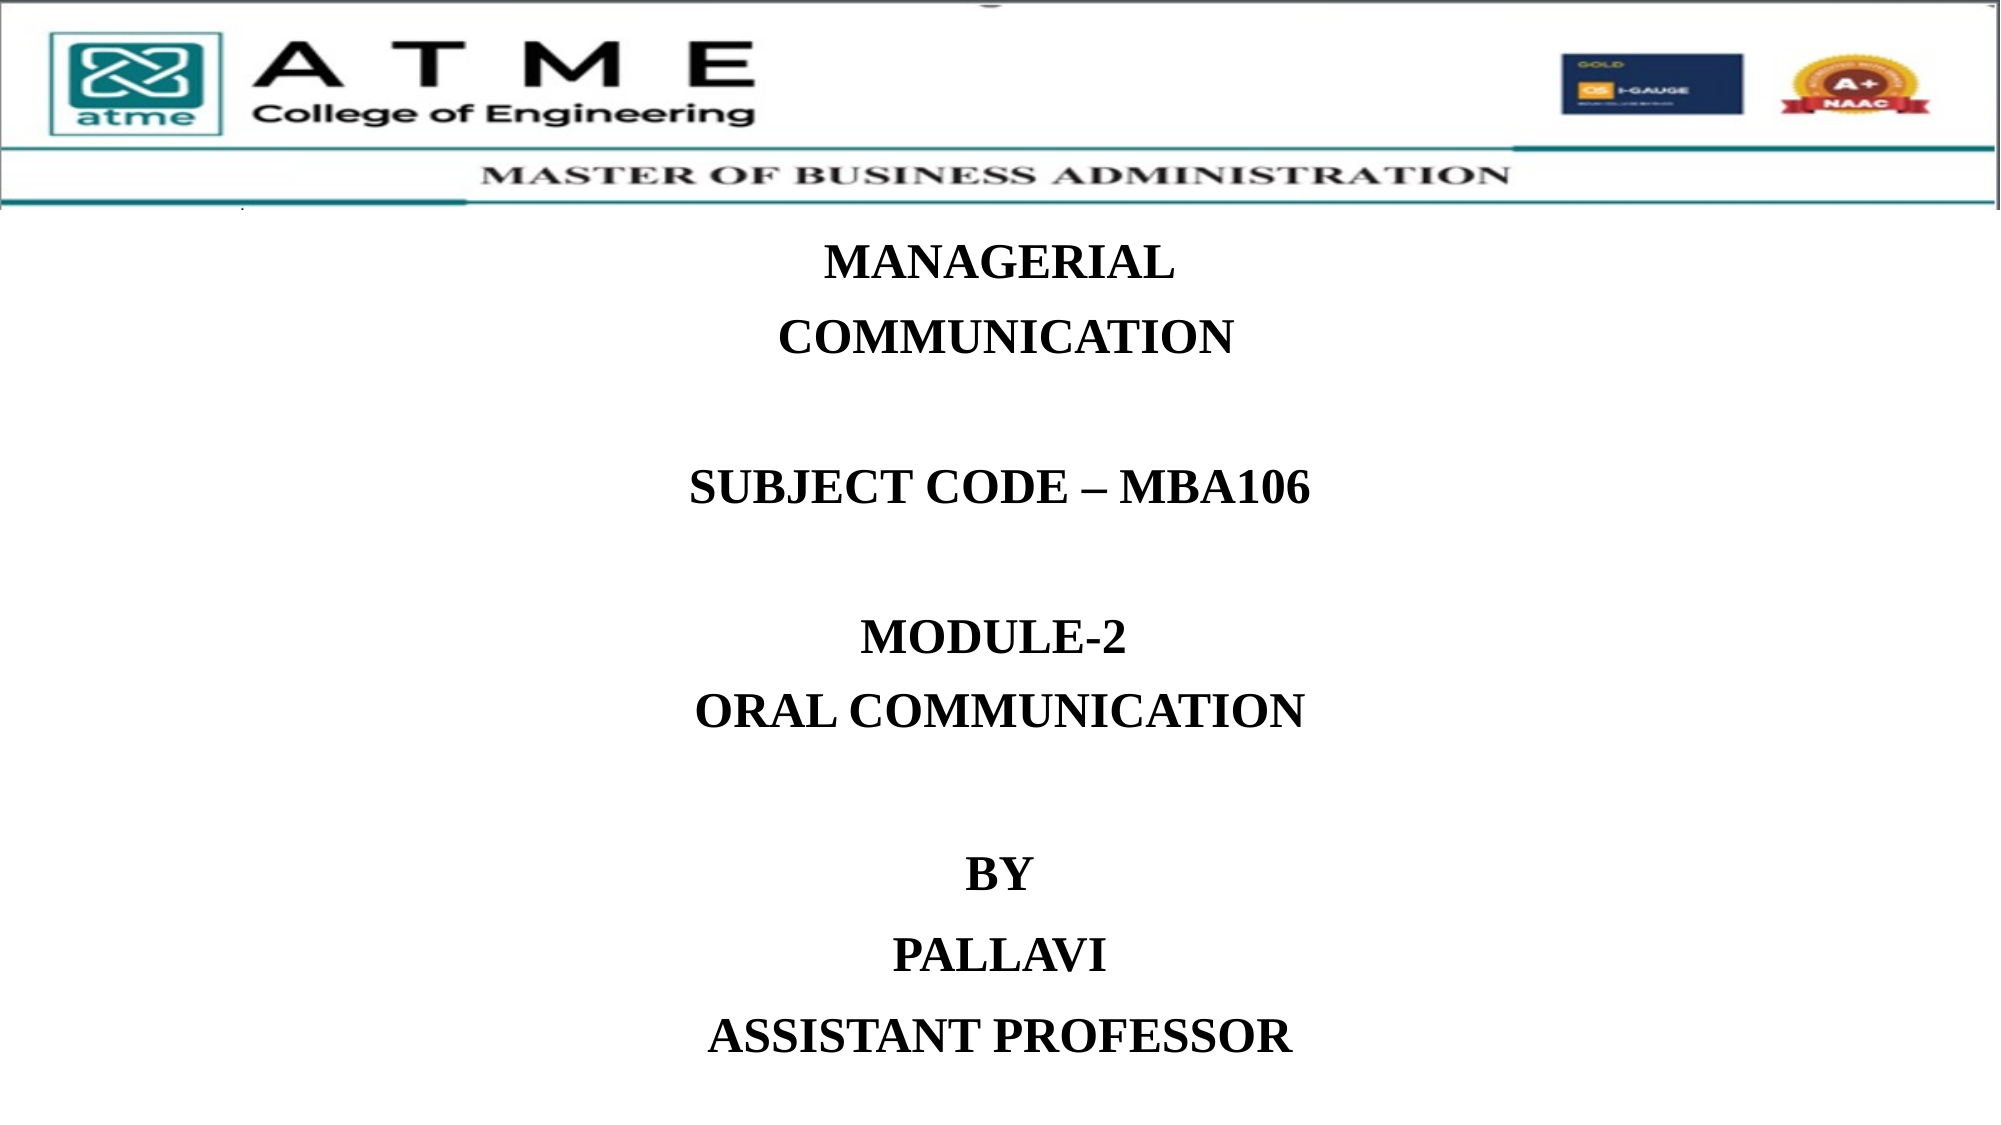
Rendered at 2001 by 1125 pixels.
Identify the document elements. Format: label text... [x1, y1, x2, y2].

picture [0, 0, 2000, 210]
subtitle MANAGERIAL COMMUNICATION SUBJECT CODE – MBA106 MODULE-2 ORAL COMMUNICATION BY PALLAVI ASSISTANT PROFESSOR [249, 228, 1750, 1077]
